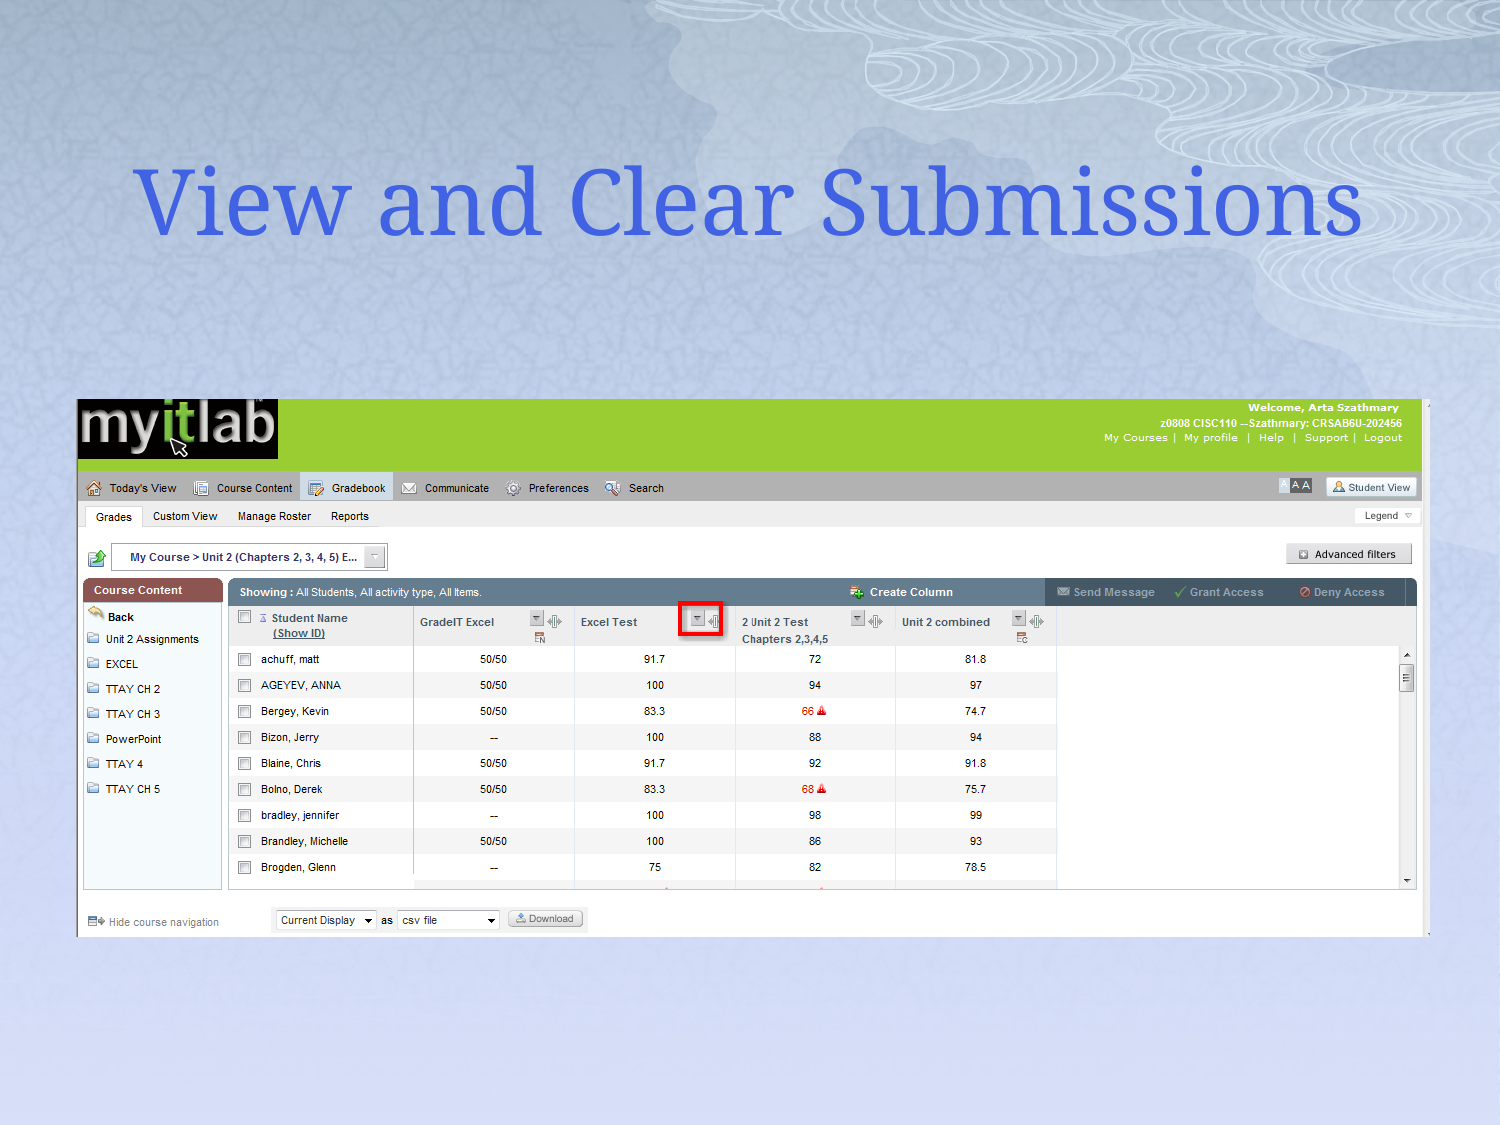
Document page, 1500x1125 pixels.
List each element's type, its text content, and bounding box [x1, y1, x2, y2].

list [76, 399, 1430, 937]
title View and Clear Submissions [75, 105, 1425, 293]
